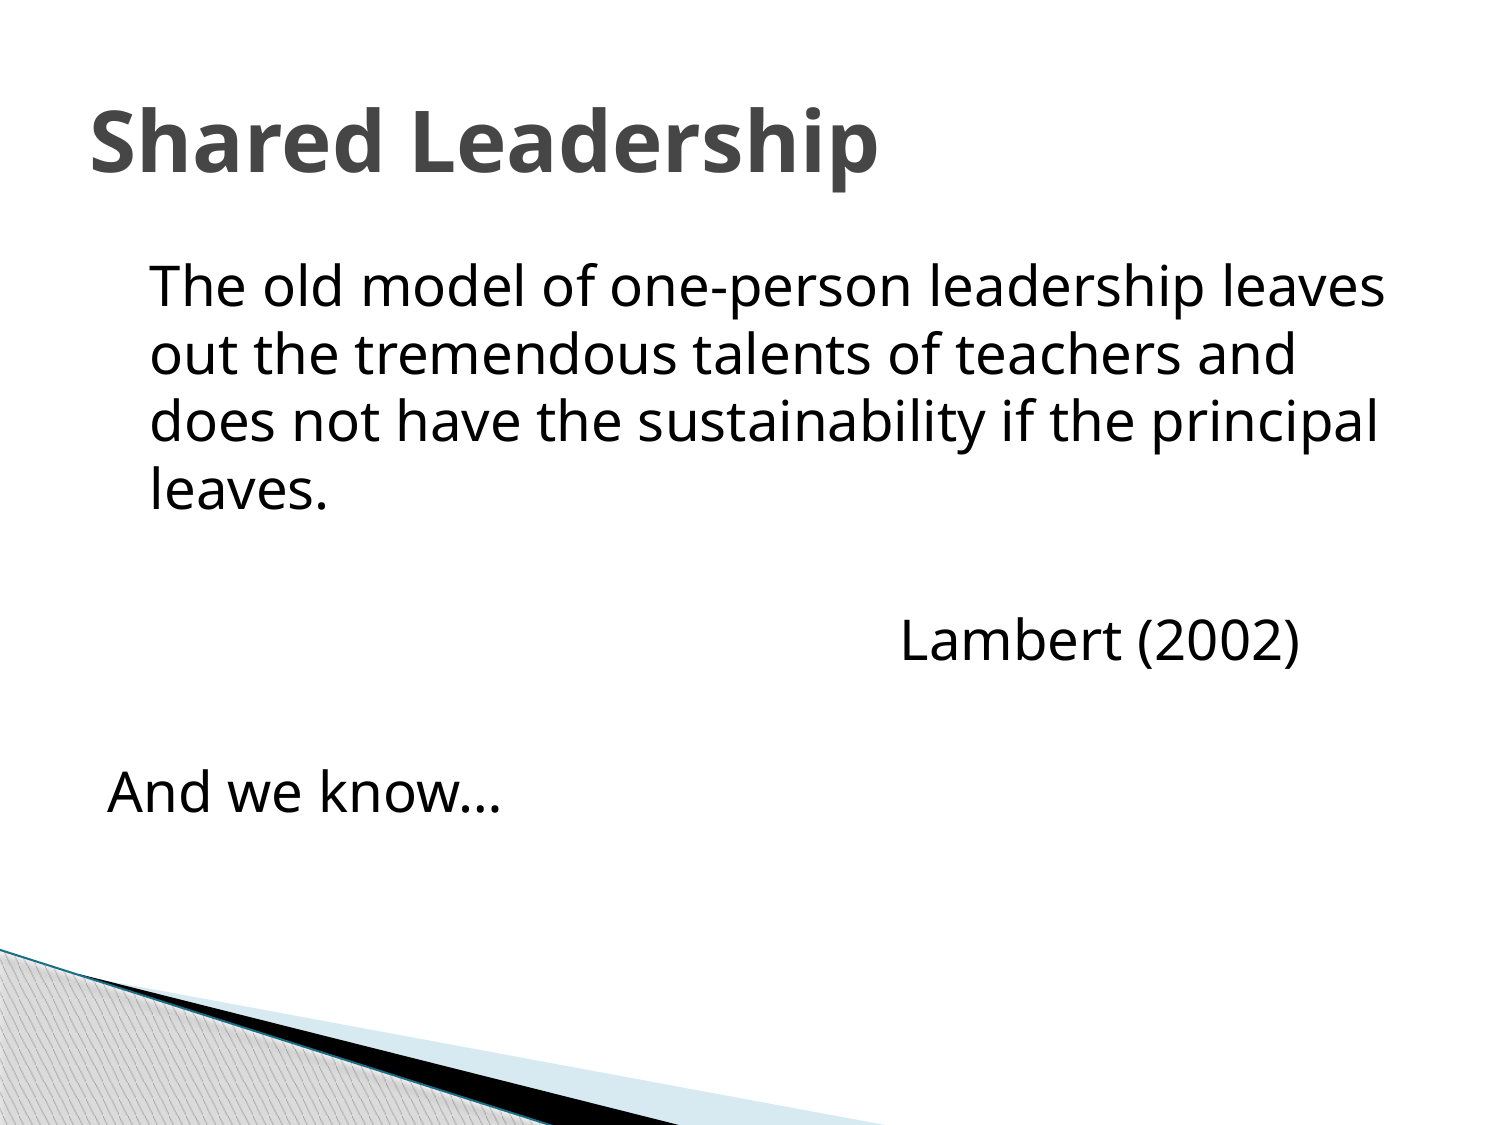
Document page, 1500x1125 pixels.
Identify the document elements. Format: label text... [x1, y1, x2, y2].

list The old model of one-person leadership leaves out the tremendous talents of teachers and does not have the sustainability if the principal leaves. Lambert (2002) And we know… [75, 243, 1425, 986]
title Shared Leadership [75, 45, 1425, 233]
